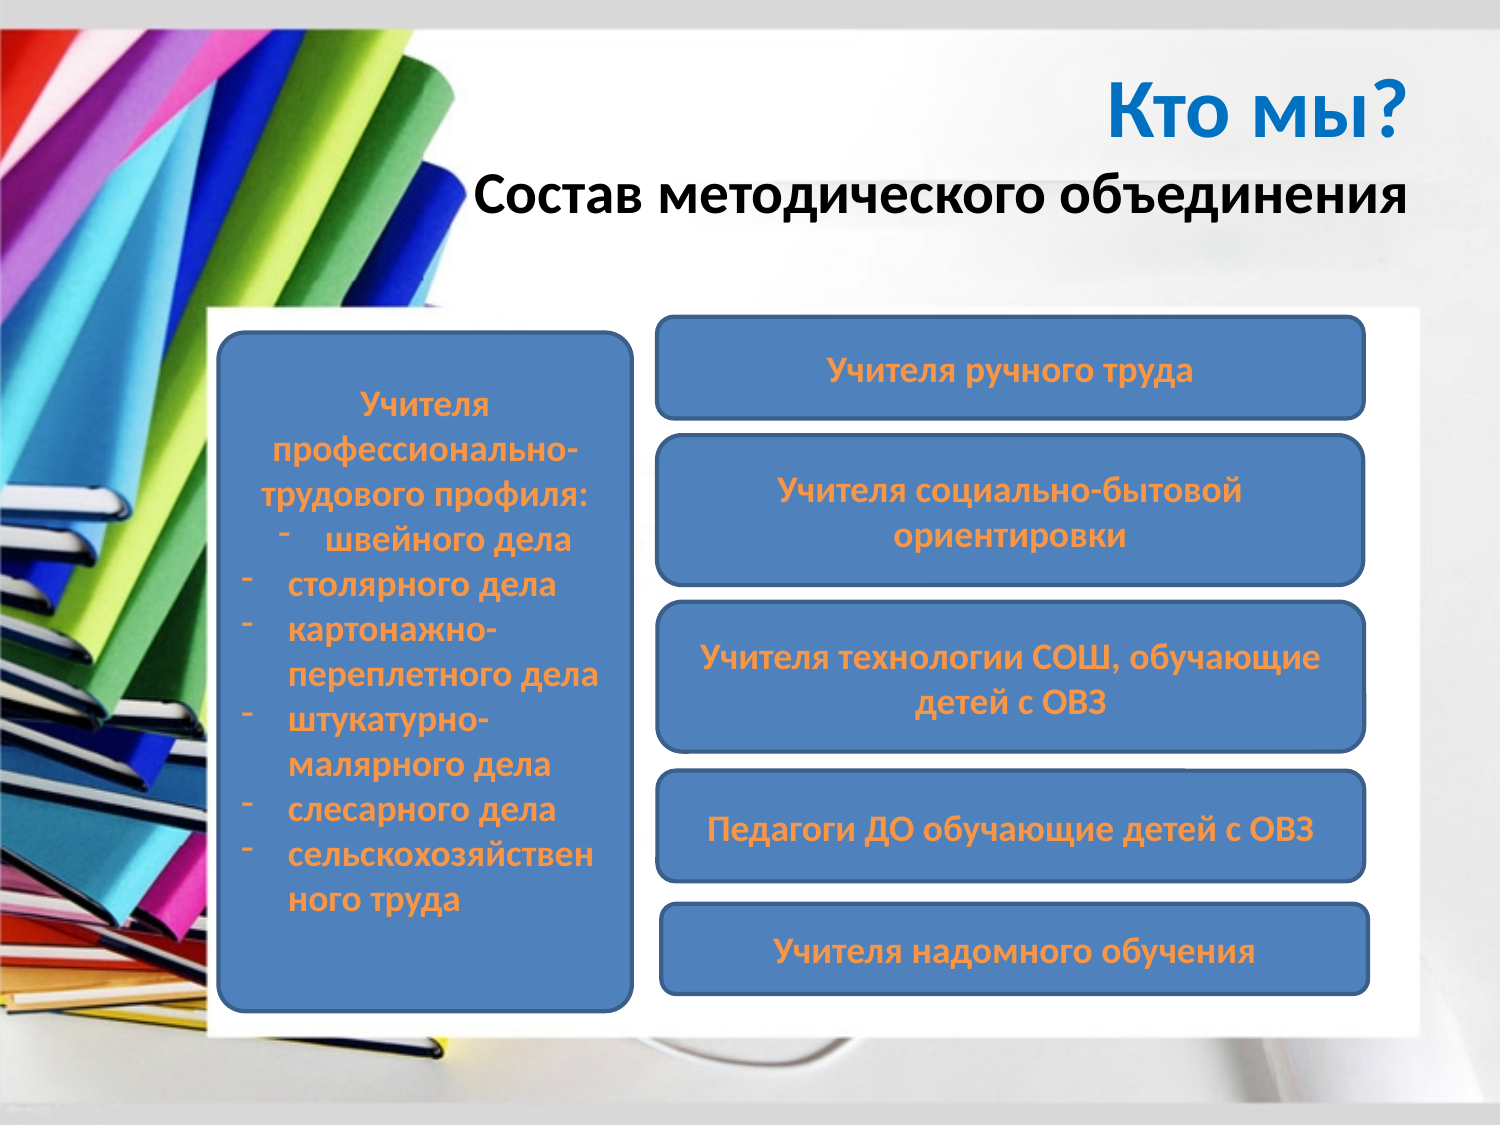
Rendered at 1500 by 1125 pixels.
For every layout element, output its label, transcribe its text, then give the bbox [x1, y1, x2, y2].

picture [0, 0, 1500, 1125]
text_box Учителя социально-бытовой ориентировки [654, 433, 1366, 588]
text_box Учителя профессионально-трудового профиля: швейного дела столярного дела картонажно-переплетного дела штукатурно-малярного дела слесарного дела сельскохозяйственного труда [216, 330, 634, 1014]
text_box Учителя надомного обучения [659, 901, 1371, 997]
text_box Учителя технологии СОШ, обучающие детей с ОВЗ [655, 599, 1367, 754]
text_box Педагоги ДО обучающие детей с ОВЗ [655, 768, 1367, 884]
text_box Учителя ручного труда [654, 314, 1366, 421]
title Кто мы? Состав методического объединения [75, 45, 1425, 233]
